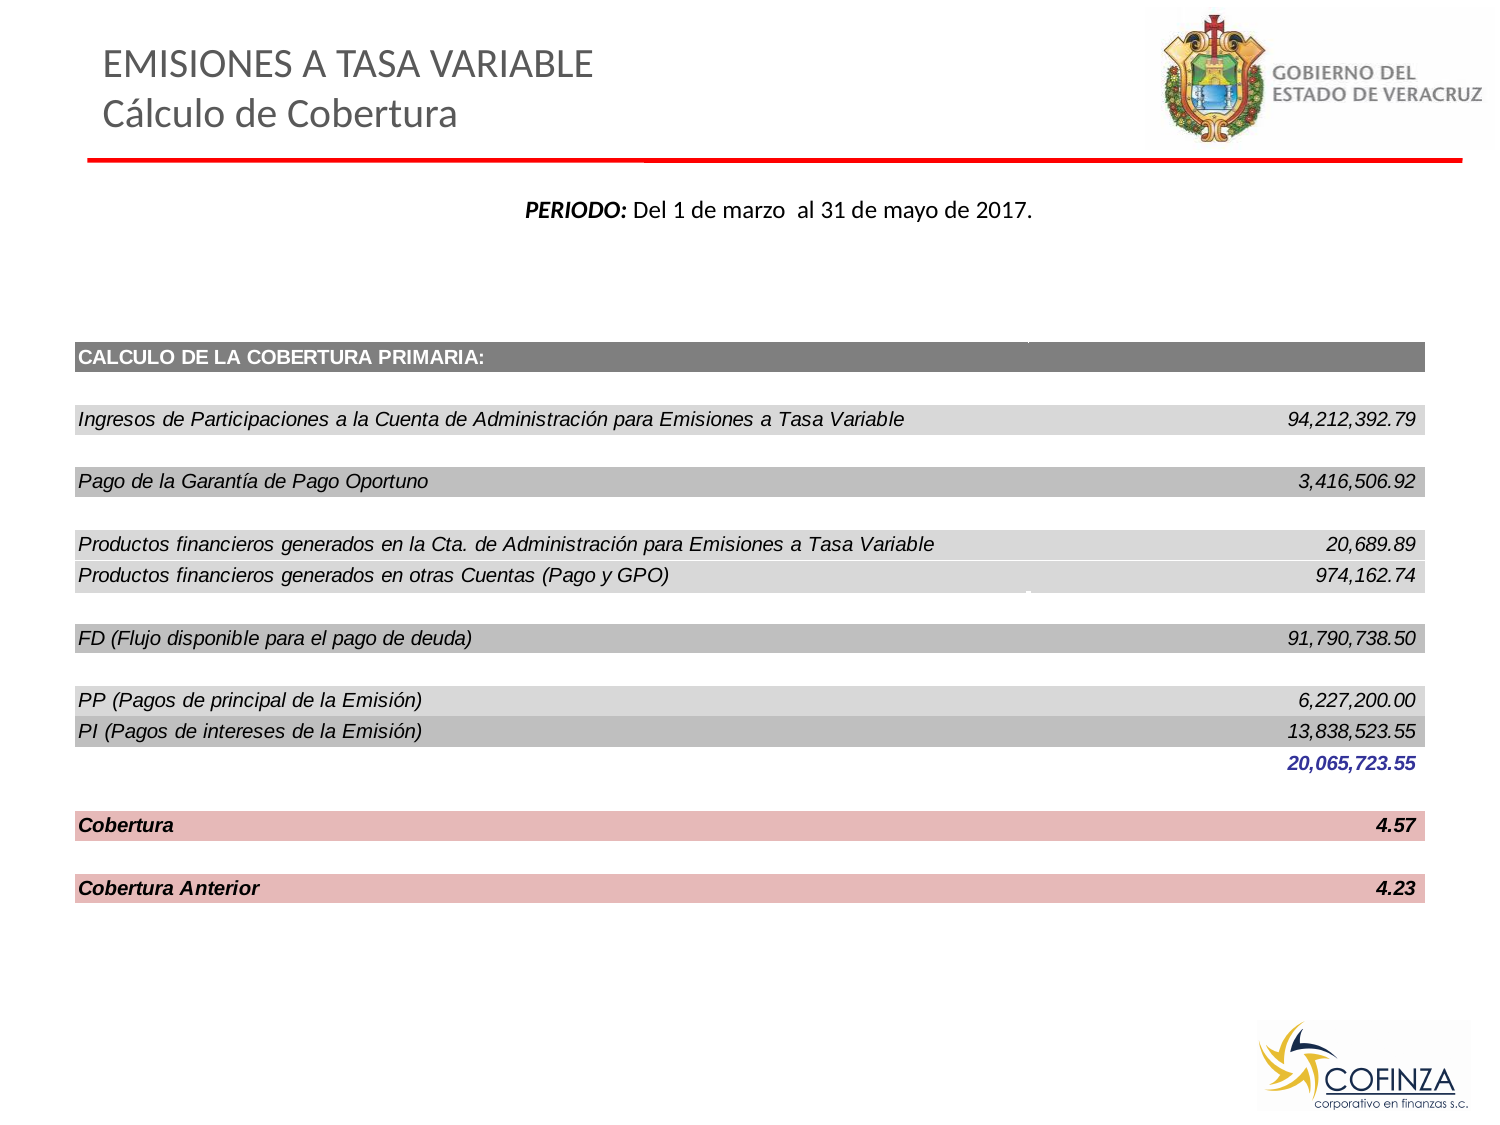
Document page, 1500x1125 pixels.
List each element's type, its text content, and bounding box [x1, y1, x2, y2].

picture [1145, 7, 1495, 150]
text_box PERIODO: Del 1 de marzo al 31 de mayo de 2017. [88, 185, 1471, 262]
title EMISIONES A TASA VARIABLE Cálculo de Cobertura [87, 23, 1366, 149]
picture [1257, 1020, 1471, 1111]
picture [73, 340, 1427, 906]
